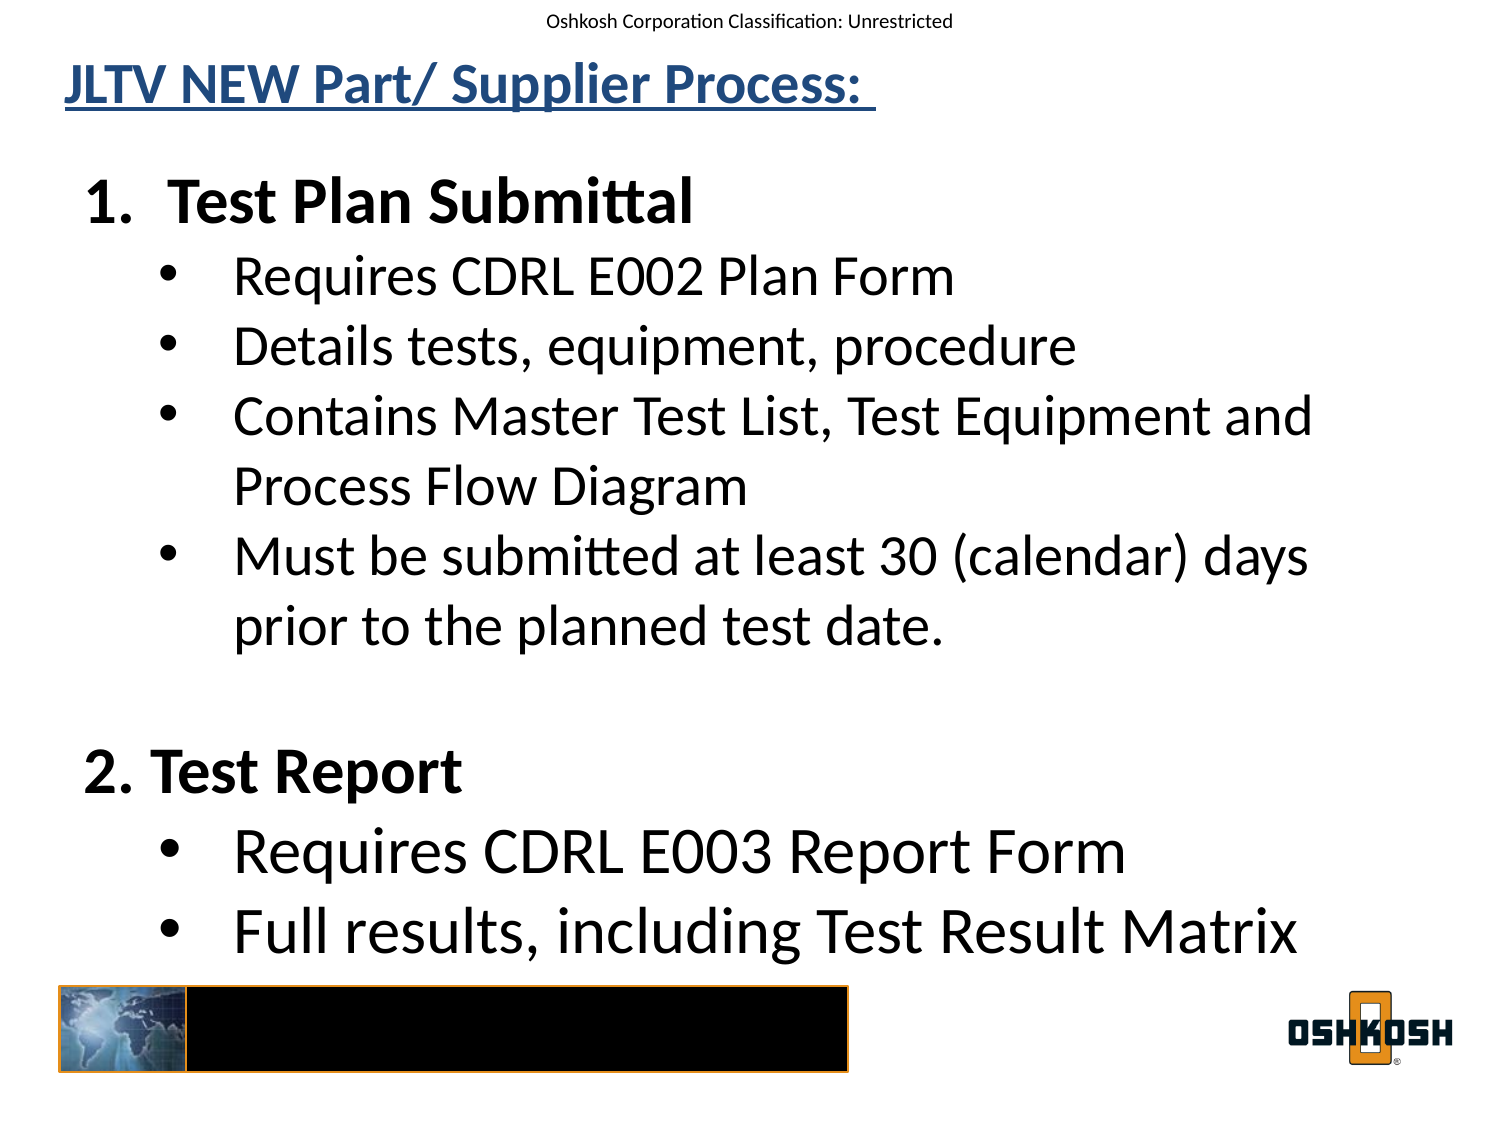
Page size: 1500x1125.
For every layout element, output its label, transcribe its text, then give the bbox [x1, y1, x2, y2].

picture [61, 987, 185, 1071]
text_box JLTV NEW Part/ Supplier Process: [50, 37, 1450, 123]
text_box Test Plan Submittal Requires CDRL E002 Plan Form Details tests, equipment, procedure Contains Master Test List, Test Equipment and Process Flow Diagram Must be submitted at least 30 (calendar) days prior to the planned test date. 2. Test Report Requires CDRL E003 Report Form Full results, including Test Result Matrix [68, 149, 1432, 975]
picture [1282, 984, 1457, 1070]
